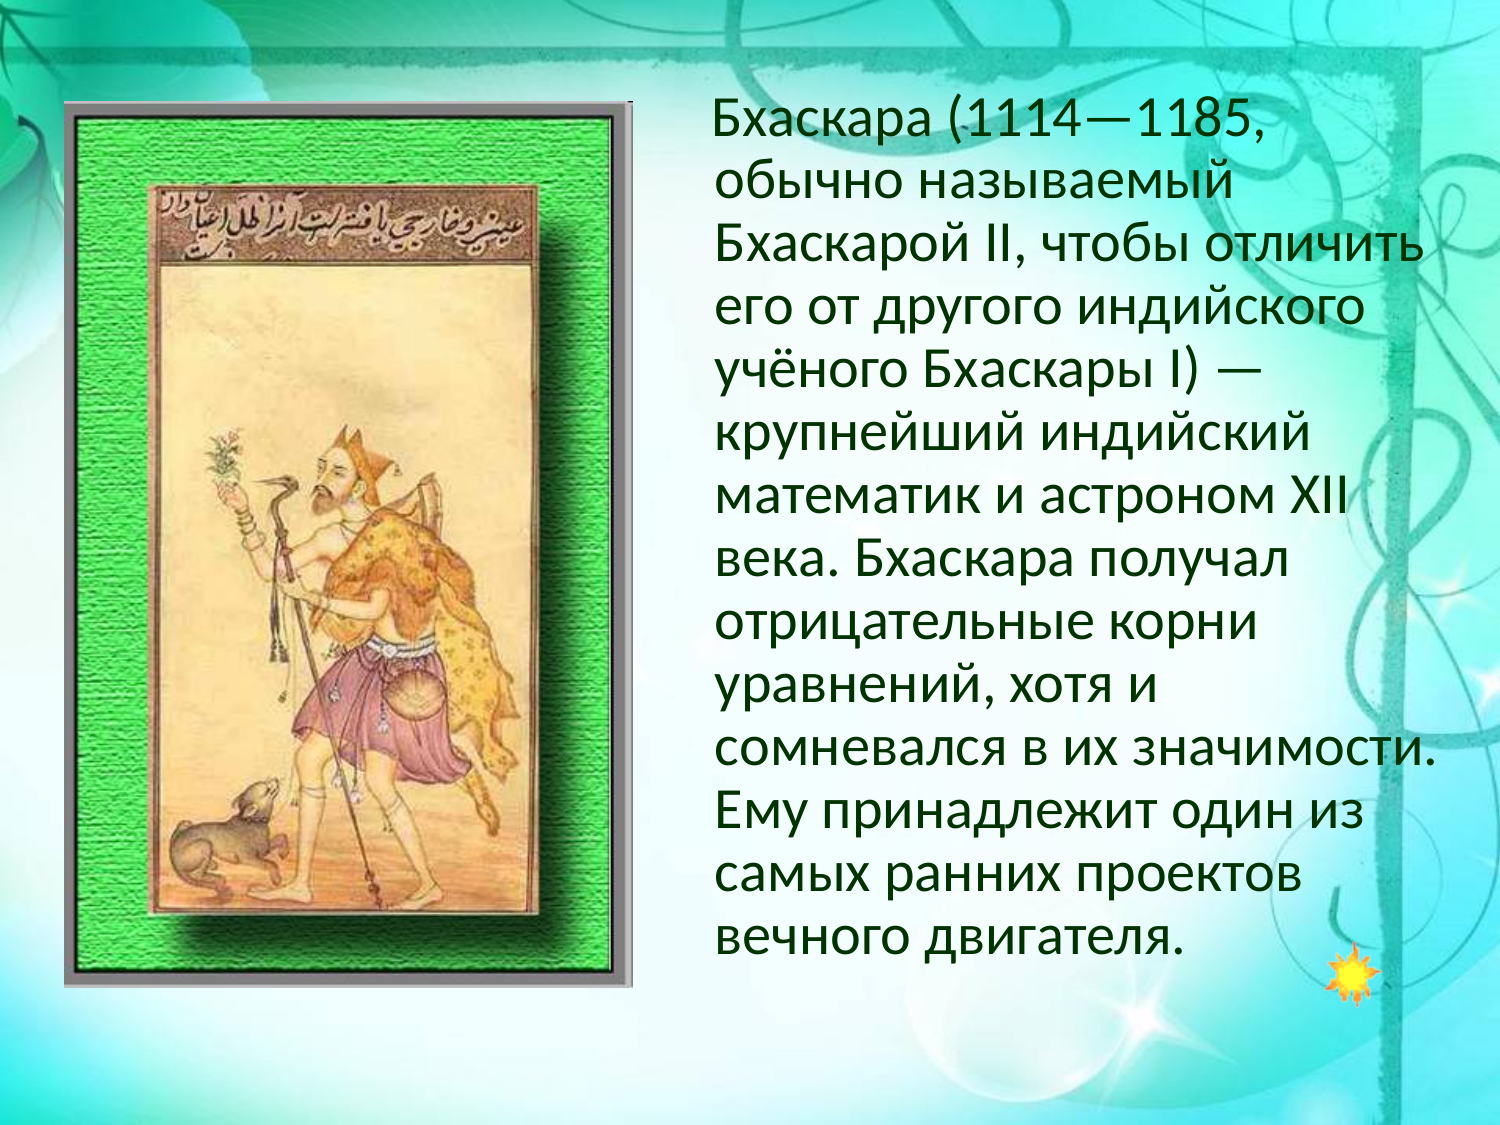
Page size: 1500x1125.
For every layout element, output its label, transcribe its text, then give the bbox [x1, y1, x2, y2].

picture [0, 0, 1500, 1125]
list Бхаскара (1114—1185, обычно называемый Бхаскарой II, чтобы отличить его от другого индийского учёного Бхаскары I) — крупнейший индийский математик и астроном XII века. Бхаскара получал отрицательные корни уравнений, хотя и сомневался в их значимости. Ему принадлежит один из самых ранних проектов вечного двигателя. [643, 77, 1461, 1024]
